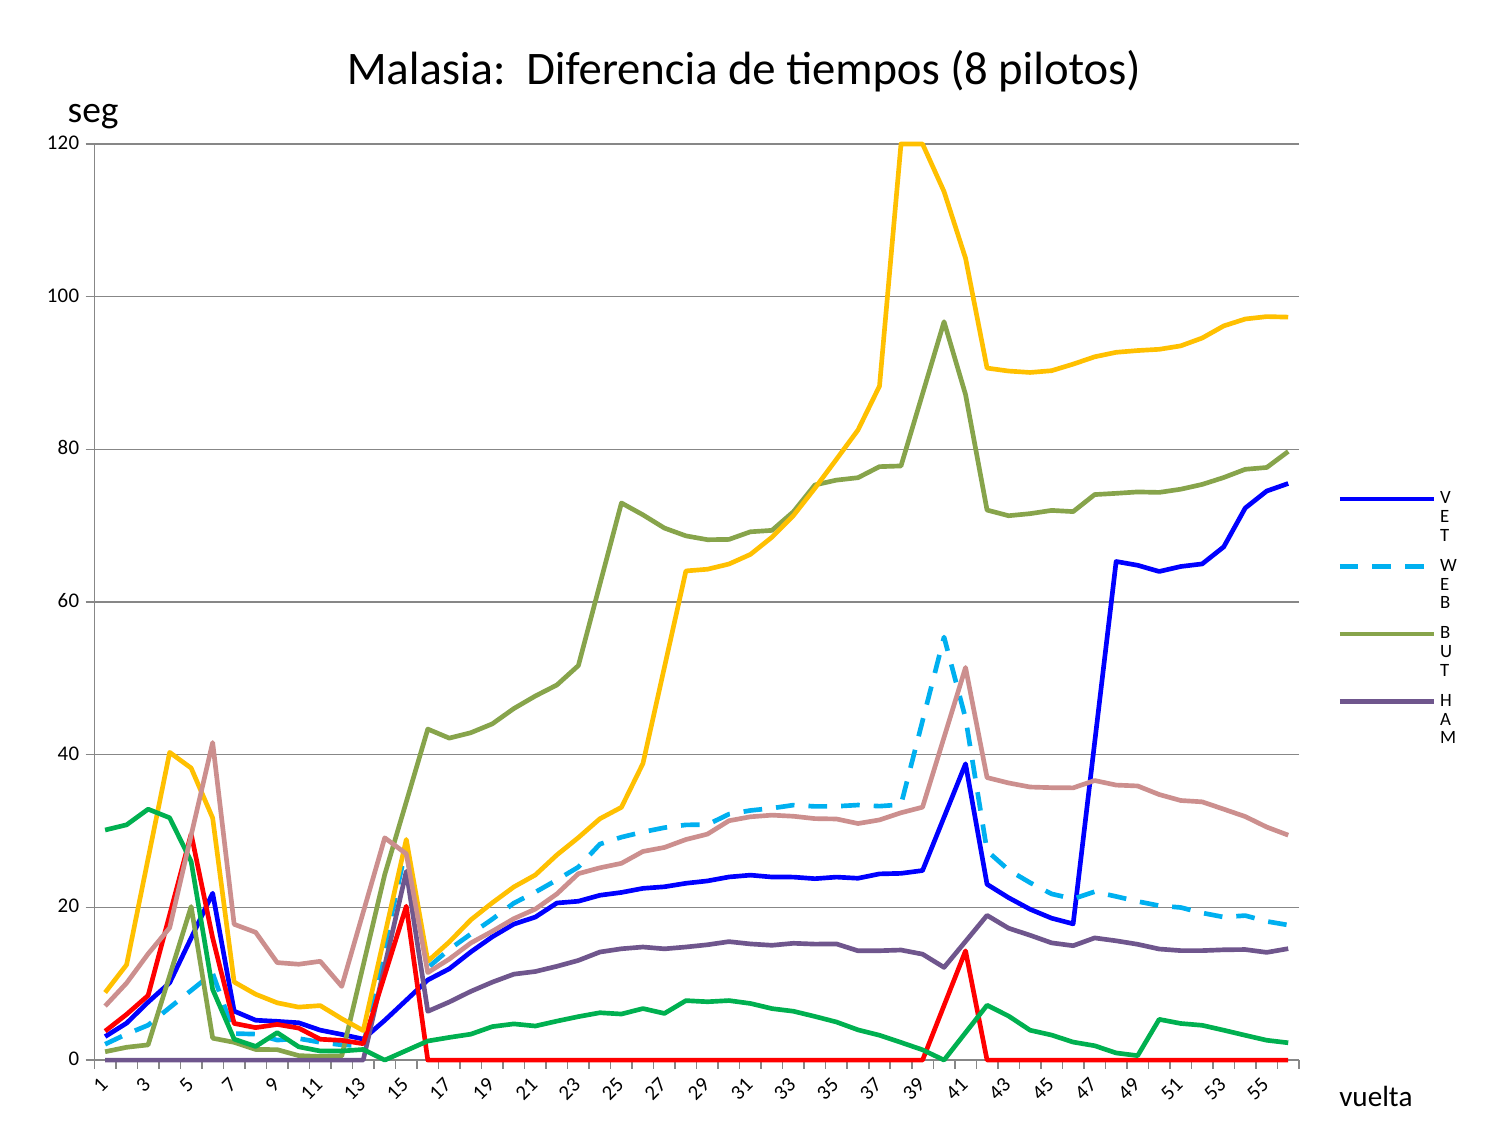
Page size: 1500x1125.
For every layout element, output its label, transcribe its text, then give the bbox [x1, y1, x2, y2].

title Malasia: Diferencia de tiempos (8 pilotos) [218, 30, 1270, 102]
chart [17, 113, 1471, 1125]
text_box seg [53, 78, 136, 111]
